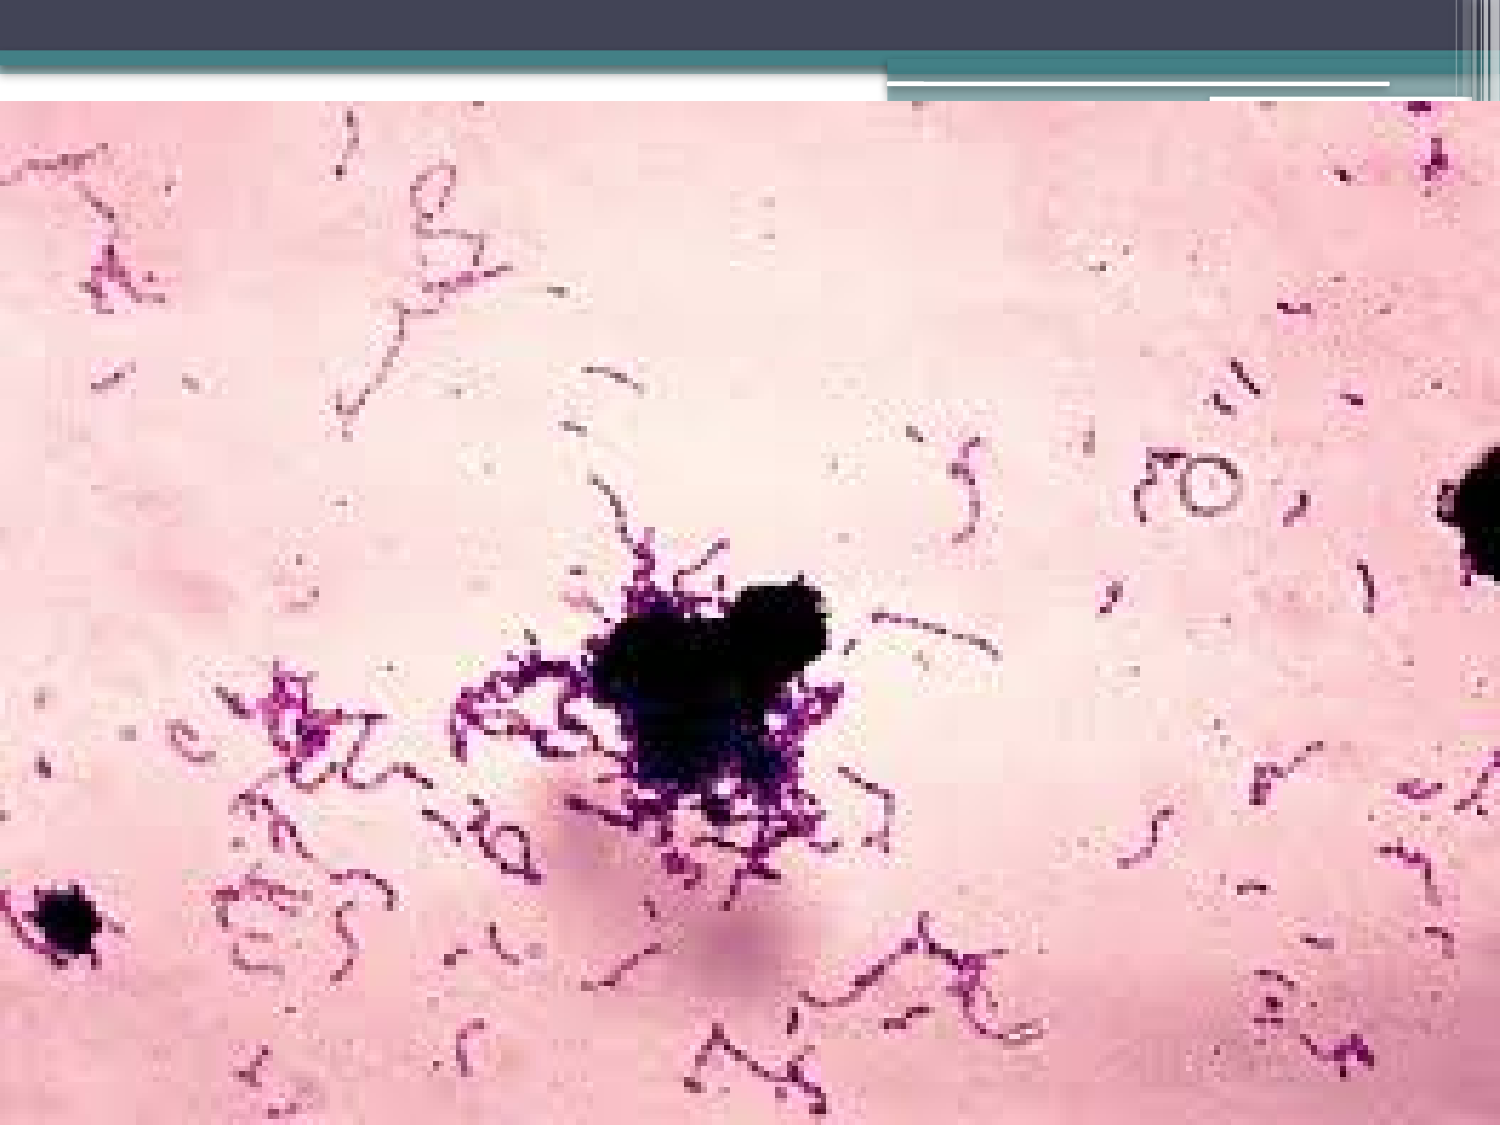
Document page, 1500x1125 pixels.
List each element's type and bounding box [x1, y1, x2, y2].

list [0, 101, 1500, 1125]
